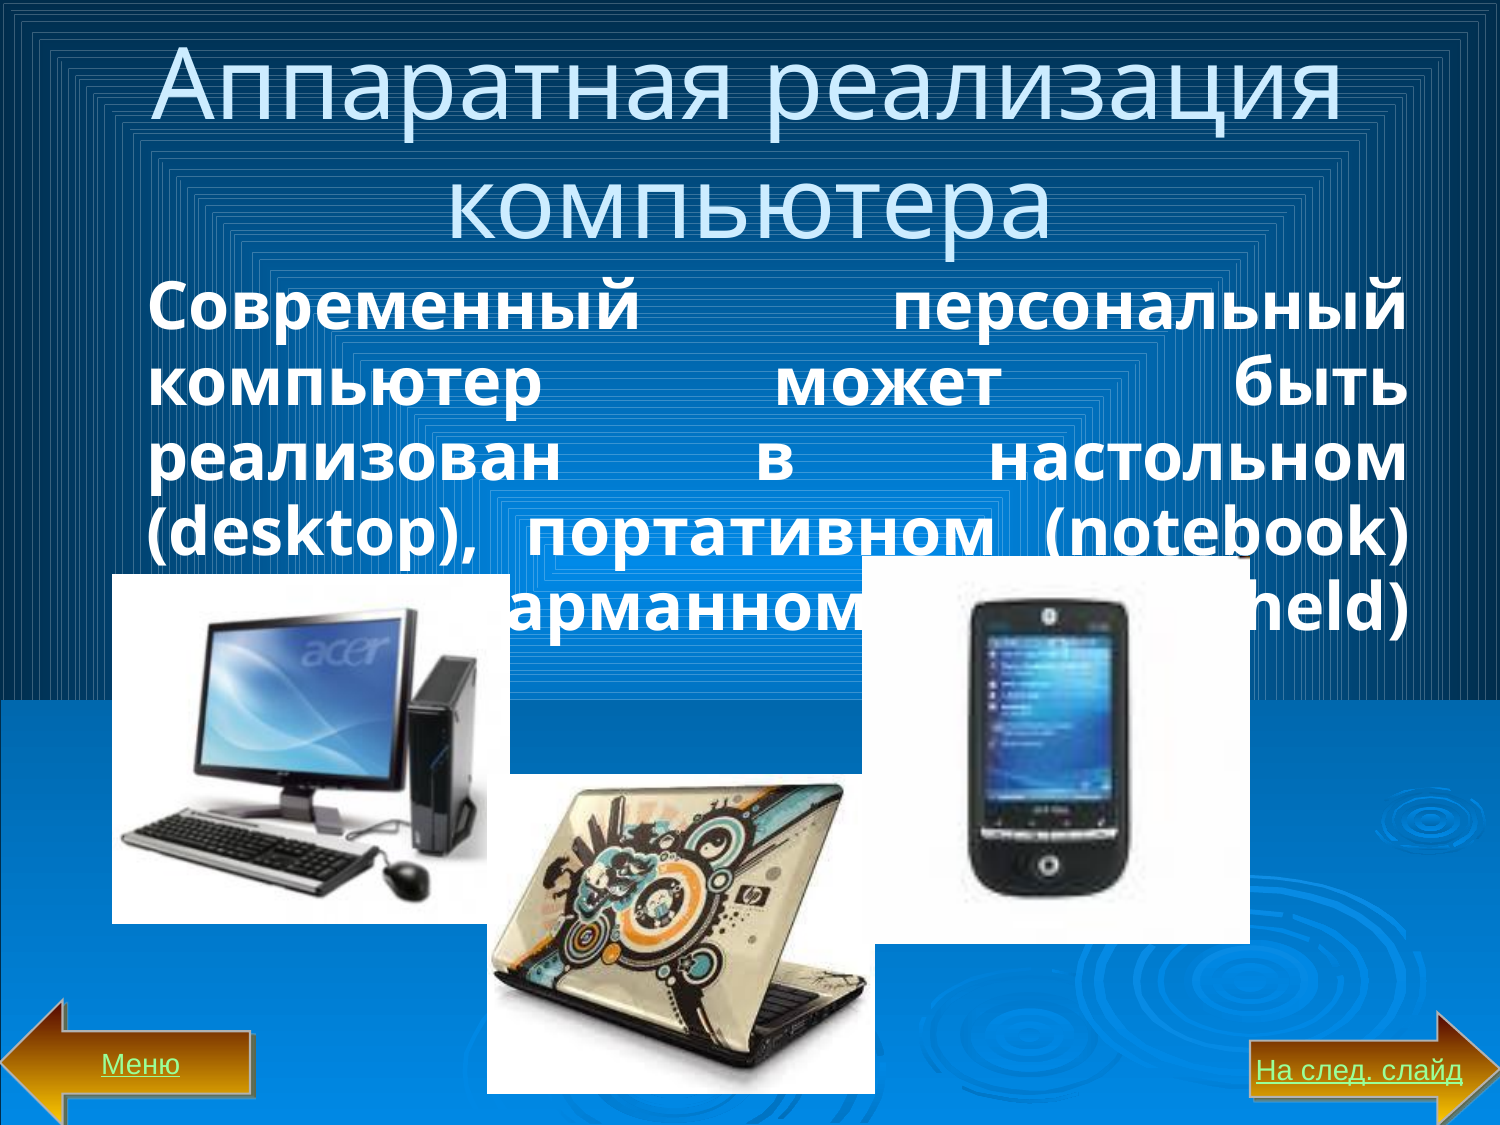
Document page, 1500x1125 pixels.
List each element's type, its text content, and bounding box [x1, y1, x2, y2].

text_box На след. слайд [1250, 1012, 1500, 1125]
title Аппаратная реализация компьютера [74, 45, 1426, 233]
picture [112, 555, 1251, 1094]
list Современный персональный компьютер может быть реализован в настольном (desktop), портативном (notebook) или карманном (handheld) варианте. [74, 262, 1426, 1006]
text_box Меню [0, 999, 250, 1125]
